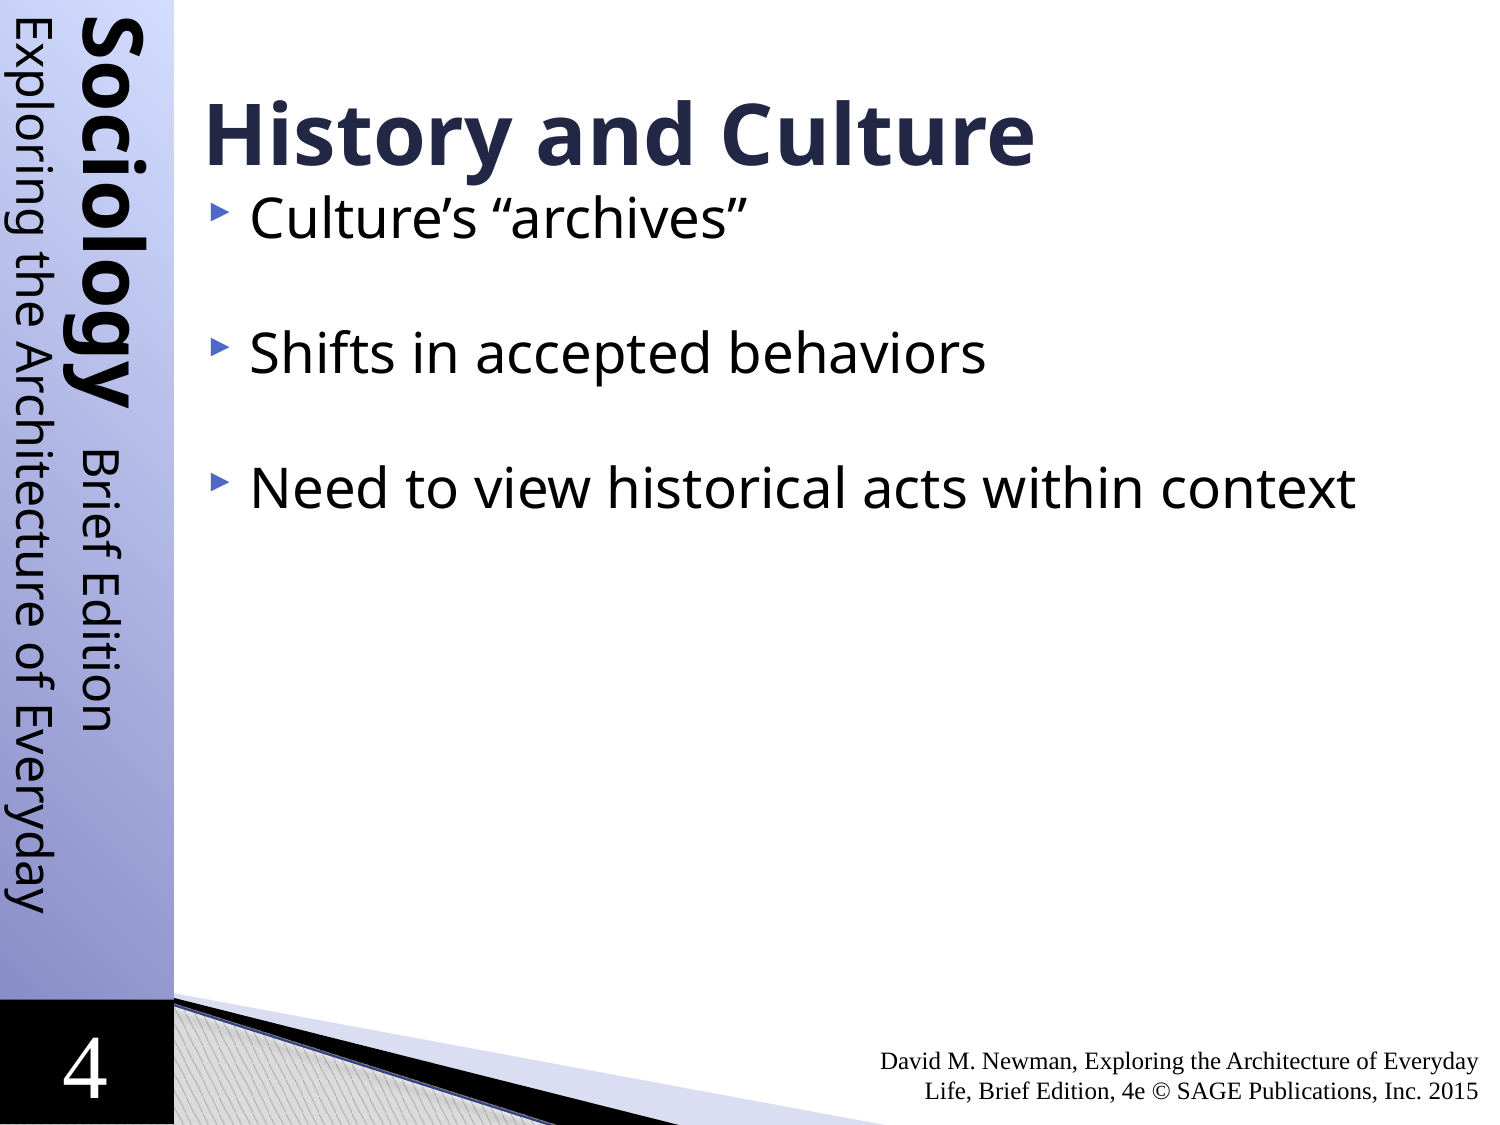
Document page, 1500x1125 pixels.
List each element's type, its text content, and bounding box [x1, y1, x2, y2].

footer David M. Newman, Exploring the Architecture of Everyday Life, Brief Edition, 4e © SAGE Publications, Inc. 2015 [812, 1037, 1495, 1098]
picture [174, 1003, 558, 1125]
title History and Culture [187, 37, 1500, 225]
list Culture’s “archives” Shifts in accepted behaviors Need to view historical acts within context [174, 174, 1450, 918]
